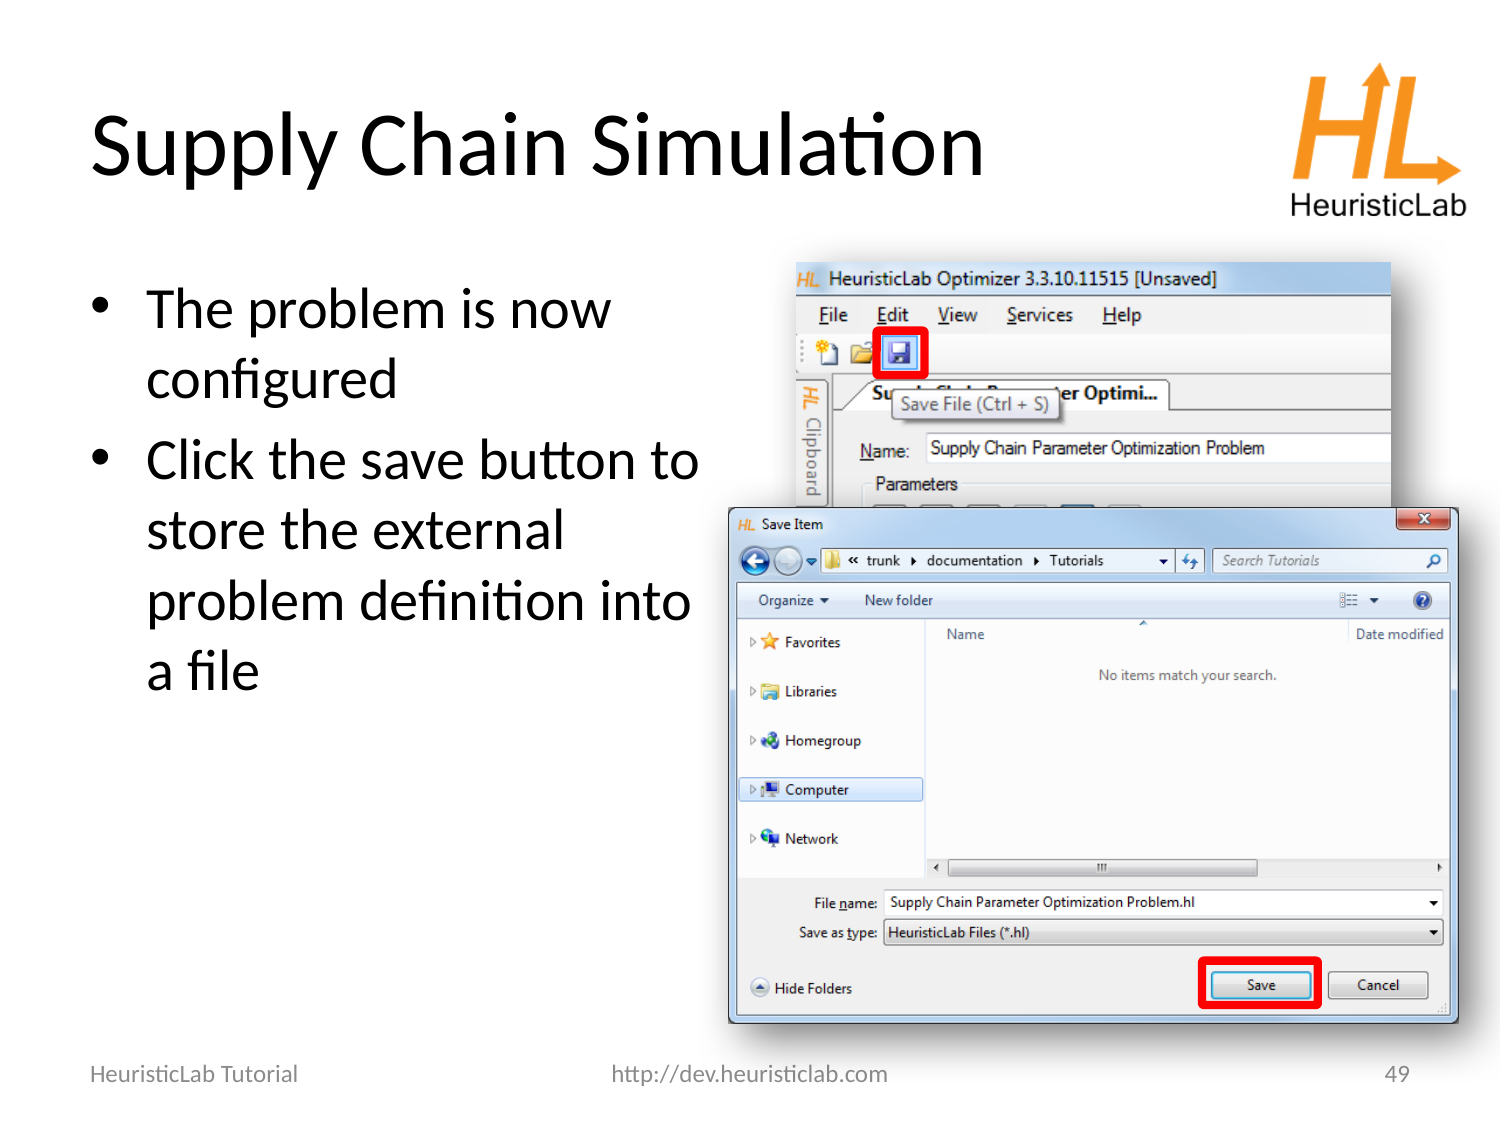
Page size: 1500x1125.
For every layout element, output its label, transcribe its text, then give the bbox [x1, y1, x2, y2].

title Supply Chain Simulation [75, 45, 1282, 233]
picture [728, 262, 1460, 1024]
picture [1281, 27, 1474, 244]
footer http://dev.heuristiclab.com [512, 1042, 988, 1103]
slide_number HeuristicLab Tutorial [75, 1042, 425, 1103]
slide_number 49 [1074, 1072, 1425, 1103]
list The problem is now configured Click the save button to store the external problem definition into a file [75, 262, 738, 1005]
